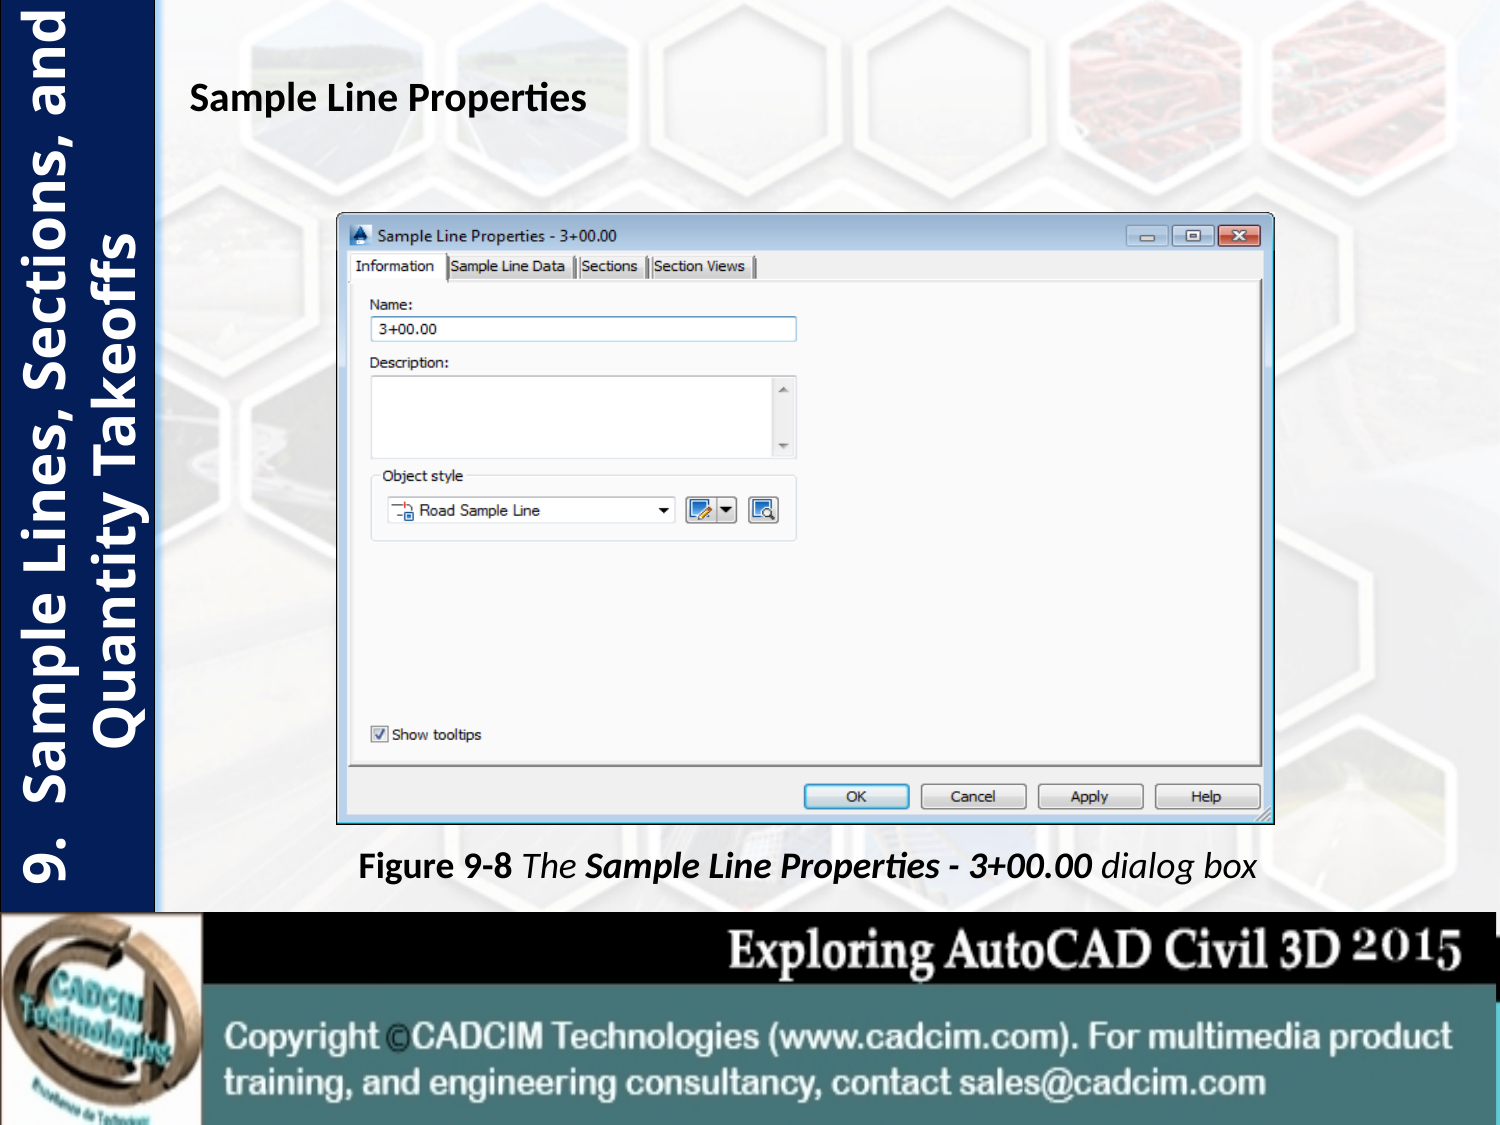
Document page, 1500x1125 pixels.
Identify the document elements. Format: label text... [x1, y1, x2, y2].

text_box Sample Line Properties [174, 62, 925, 128]
text_box Figure 9-8 The Sample Line Properties - 3+00.00 dialog box [343, 833, 1282, 894]
picture [0, 0, 1500, 1125]
